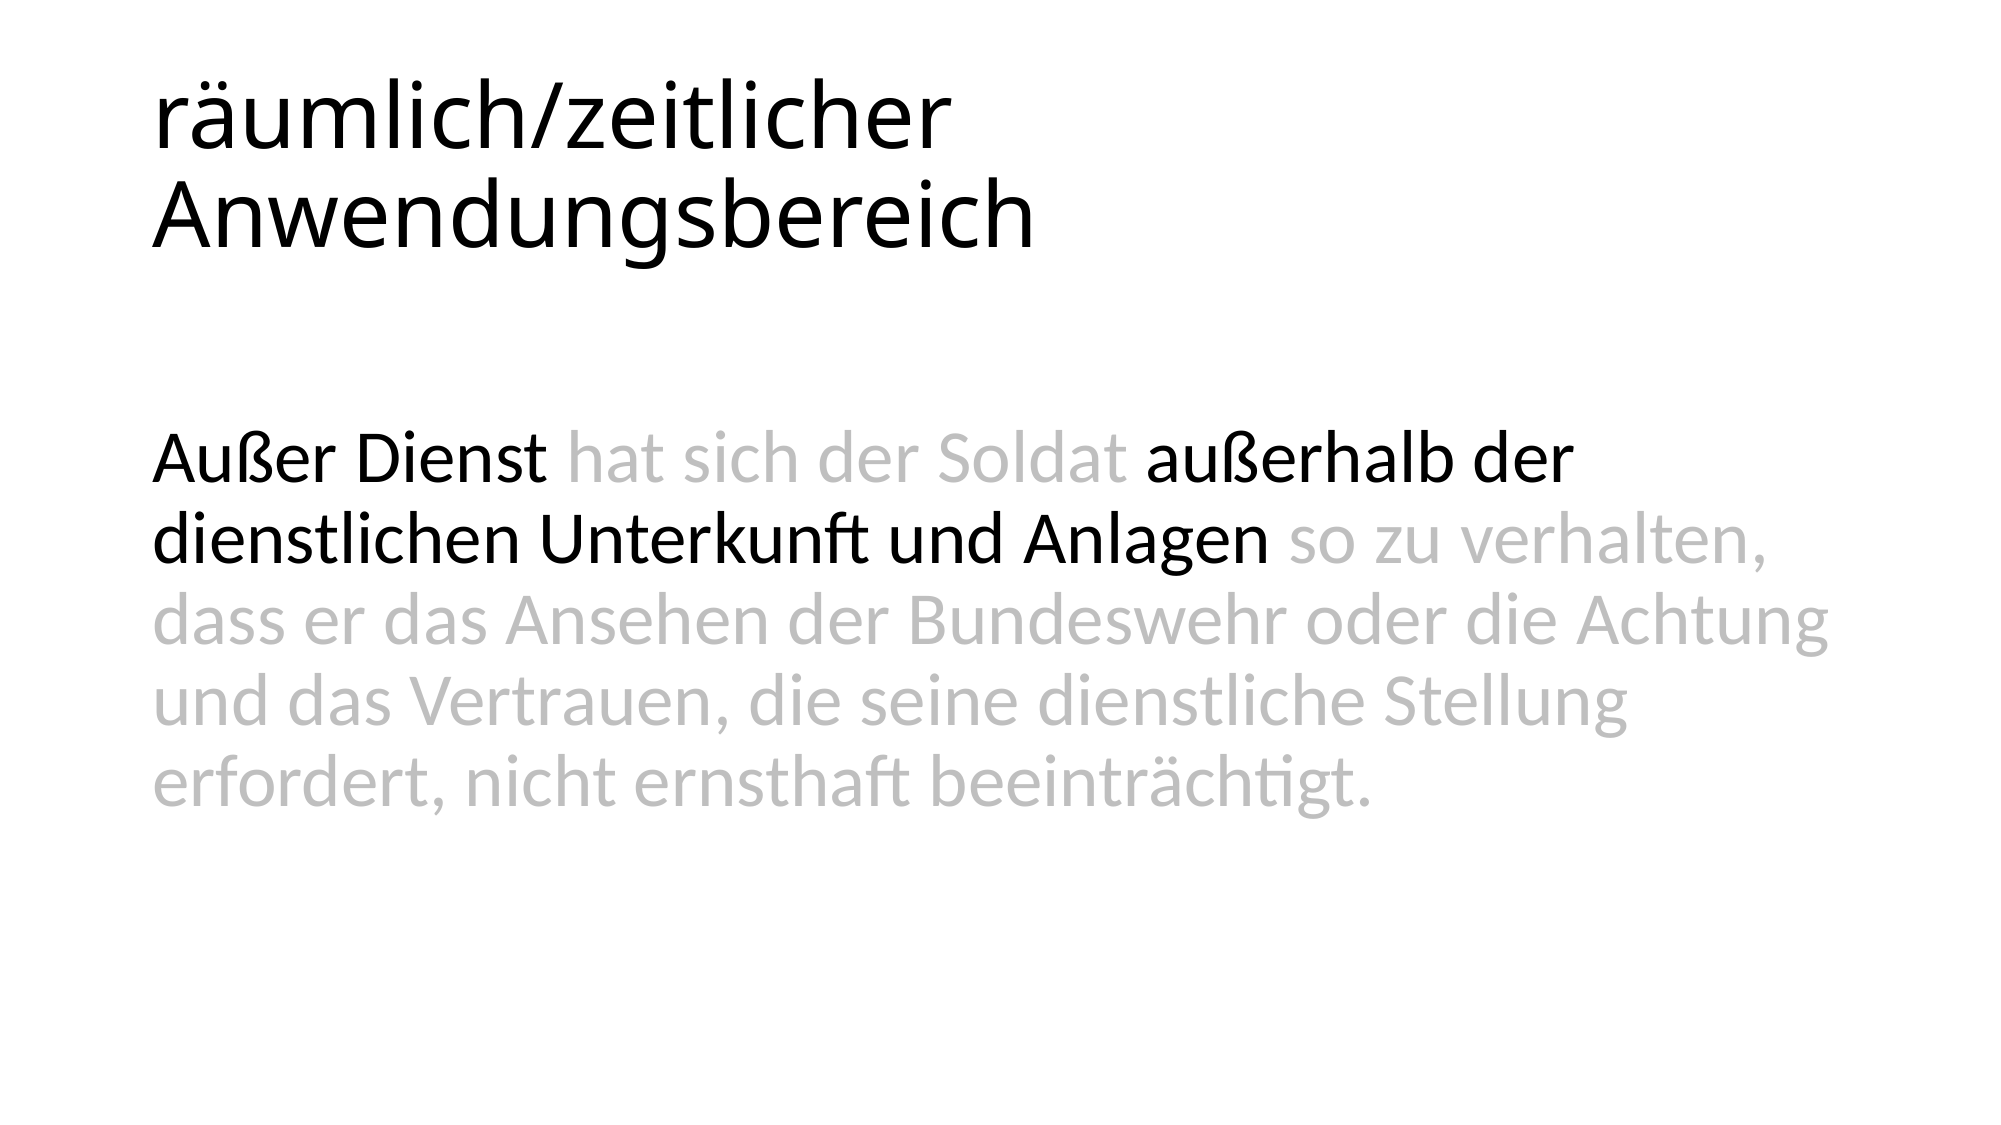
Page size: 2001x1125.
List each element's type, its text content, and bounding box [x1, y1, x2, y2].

list Außer Dienst hat sich der Soldat außerhalb der dienstlichen Unterkunft und Anlagen so zu verhalten, dass er das Ansehen der Bundeswehr oder die Achtung und das Vertrauen, die seine dienstliche Stellung erfordert, nicht ernsthaft beeinträchtigt. [137, 299, 1863, 1014]
title räumlich/zeitlicher Anwendungsbereich [137, 59, 1863, 278]
